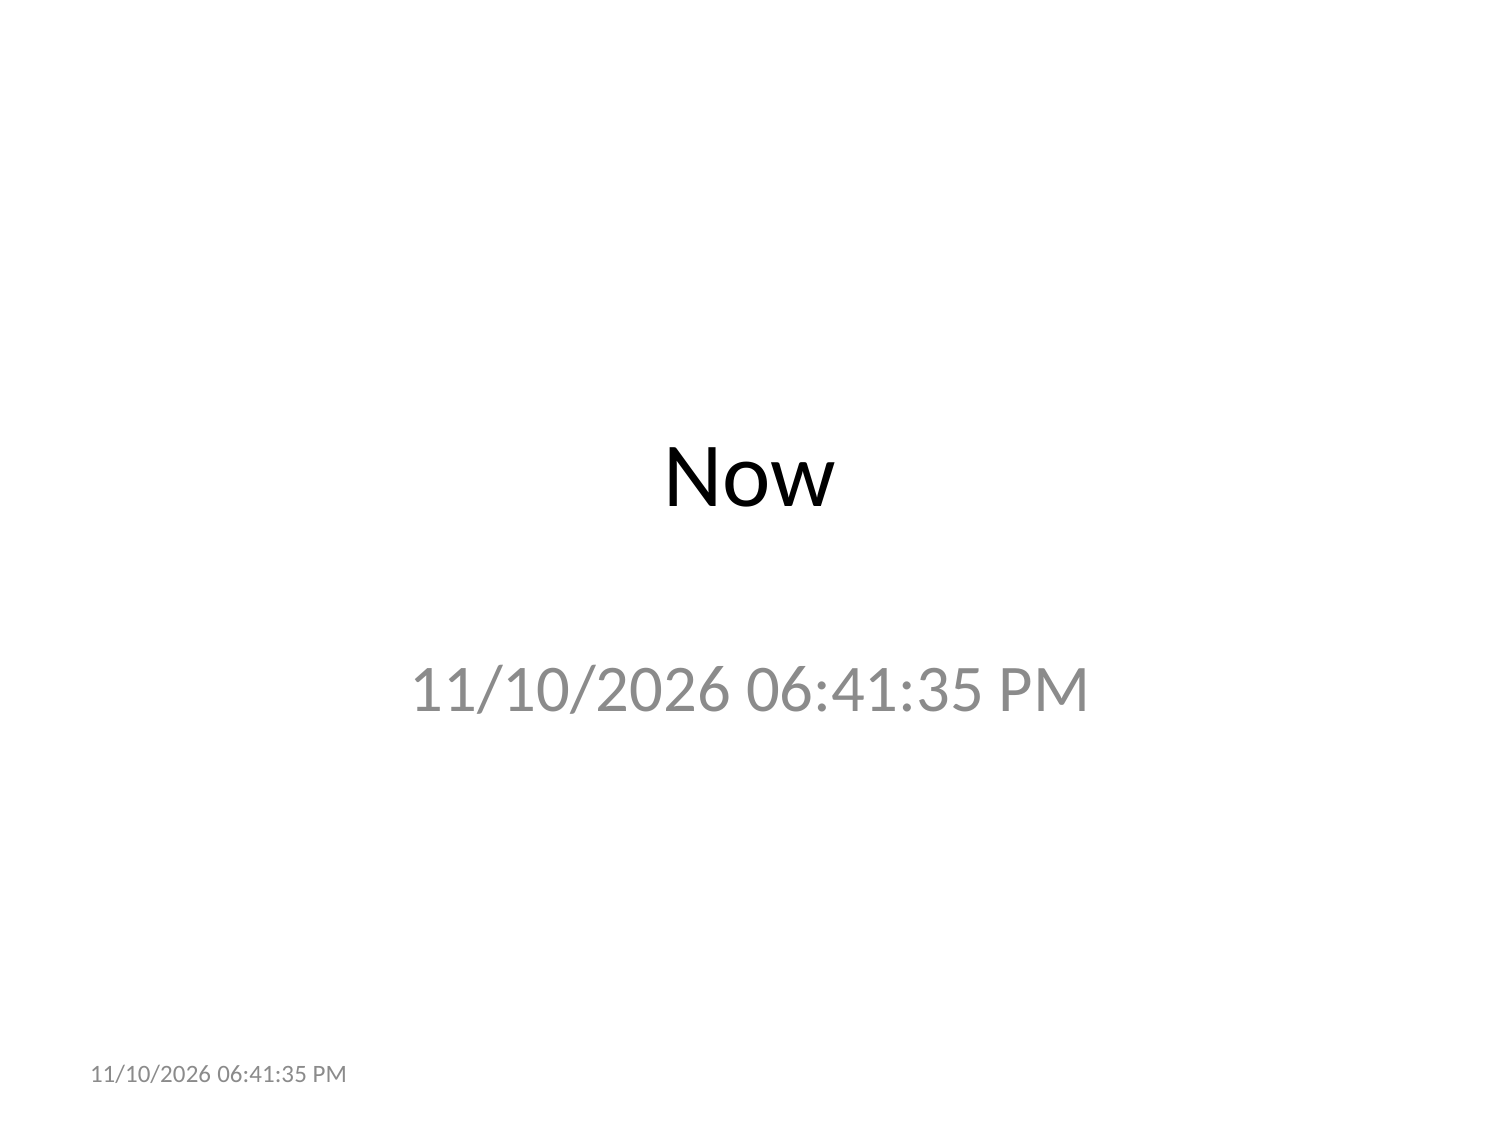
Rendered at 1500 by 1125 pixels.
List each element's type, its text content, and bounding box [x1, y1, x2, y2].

title Now [112, 349, 1388, 591]
subtitle 2011-12-19 10:20:04 AM [225, 637, 1275, 925]
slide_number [75, 1042, 425, 1103]
